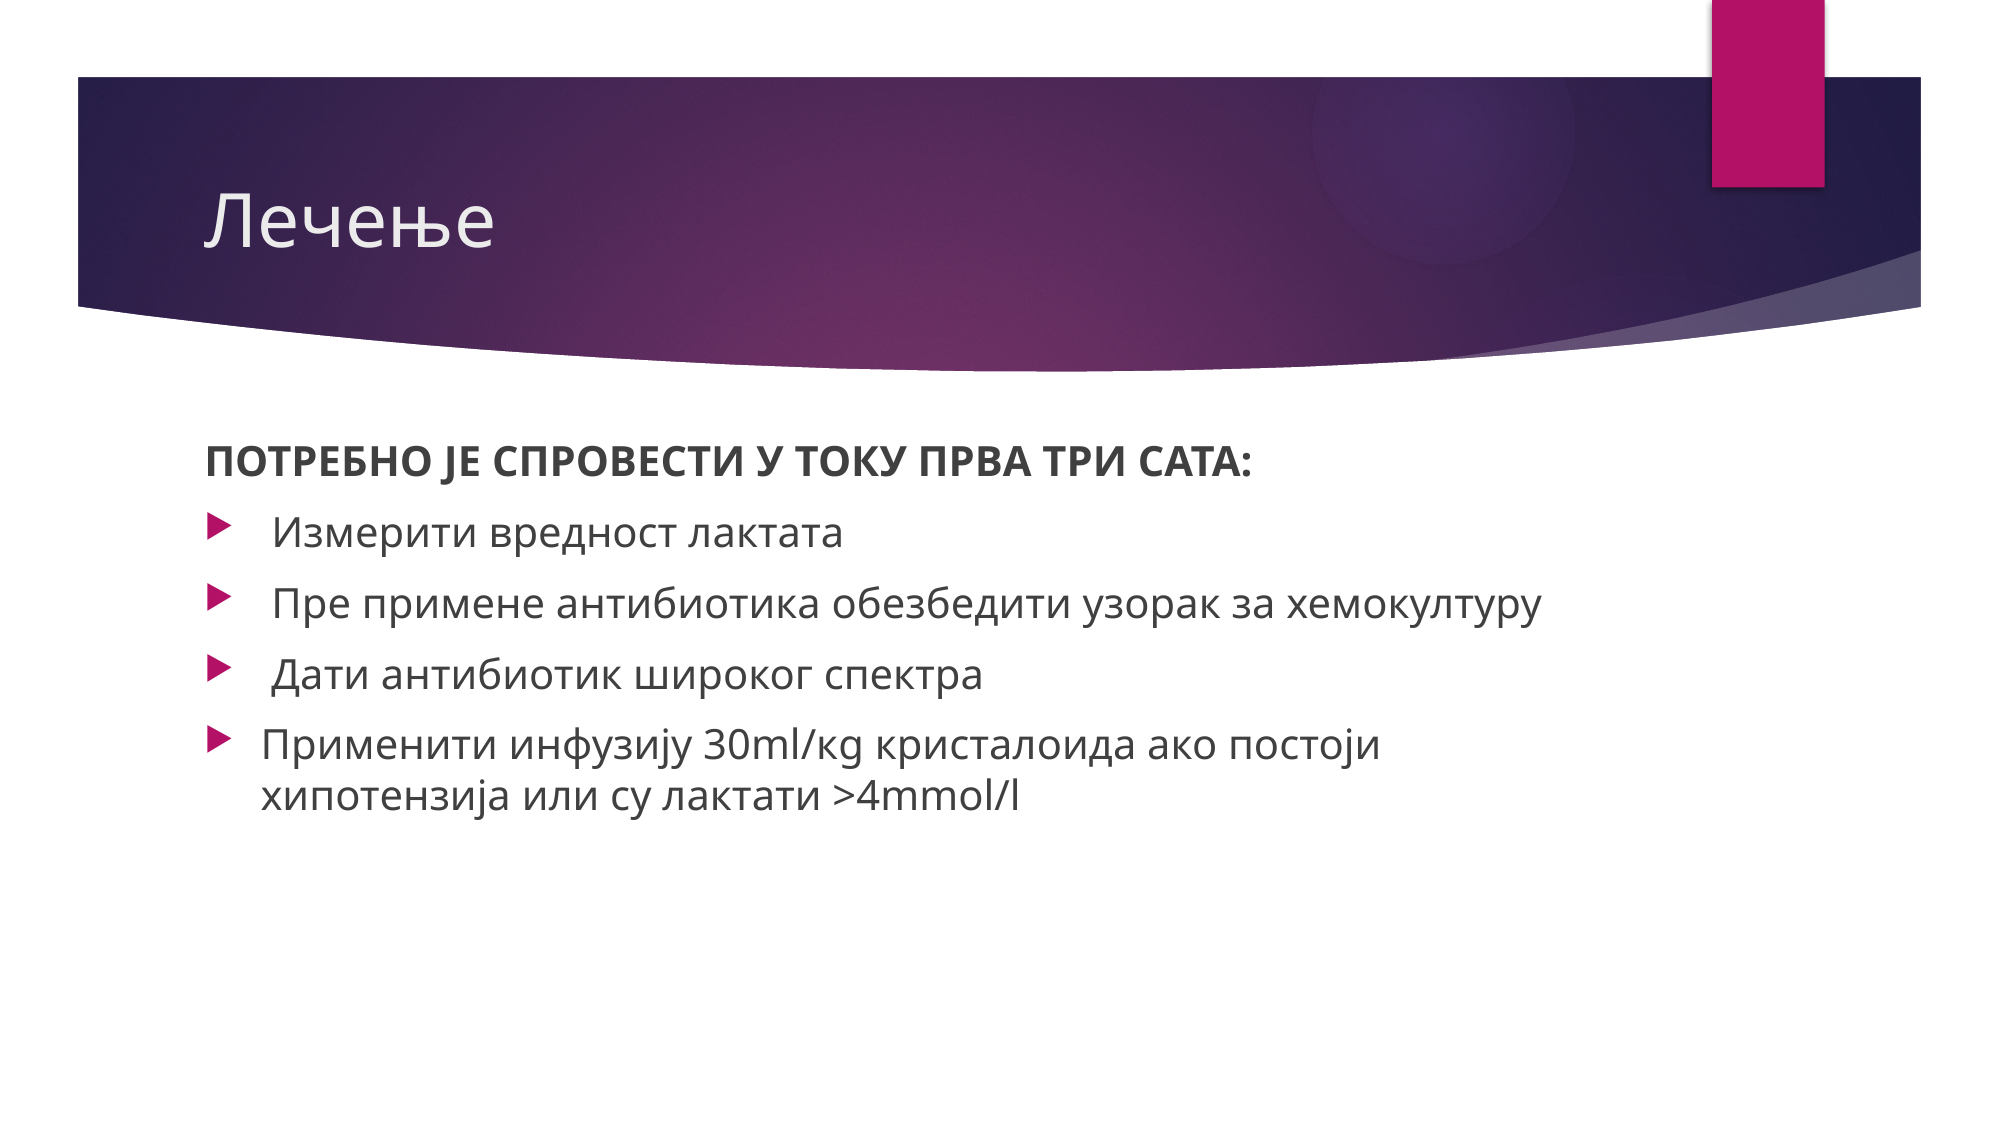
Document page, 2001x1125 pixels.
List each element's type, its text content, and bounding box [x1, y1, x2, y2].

list ПОТРЕБНО ЈЕ СПРОВЕСТИ У ТОКУ ПРВА ТРИ САТА: Измерити вредност лактата Пре примене антибиотика обезбедити узорак за хемокултуру Дати антибиотик широког спектра Применити инфузију 30ml/кg кристалоида ако постоји хипотензија или су лактати >4mmol/l [189, 427, 1638, 988]
title Лечење [189, 159, 1627, 276]
